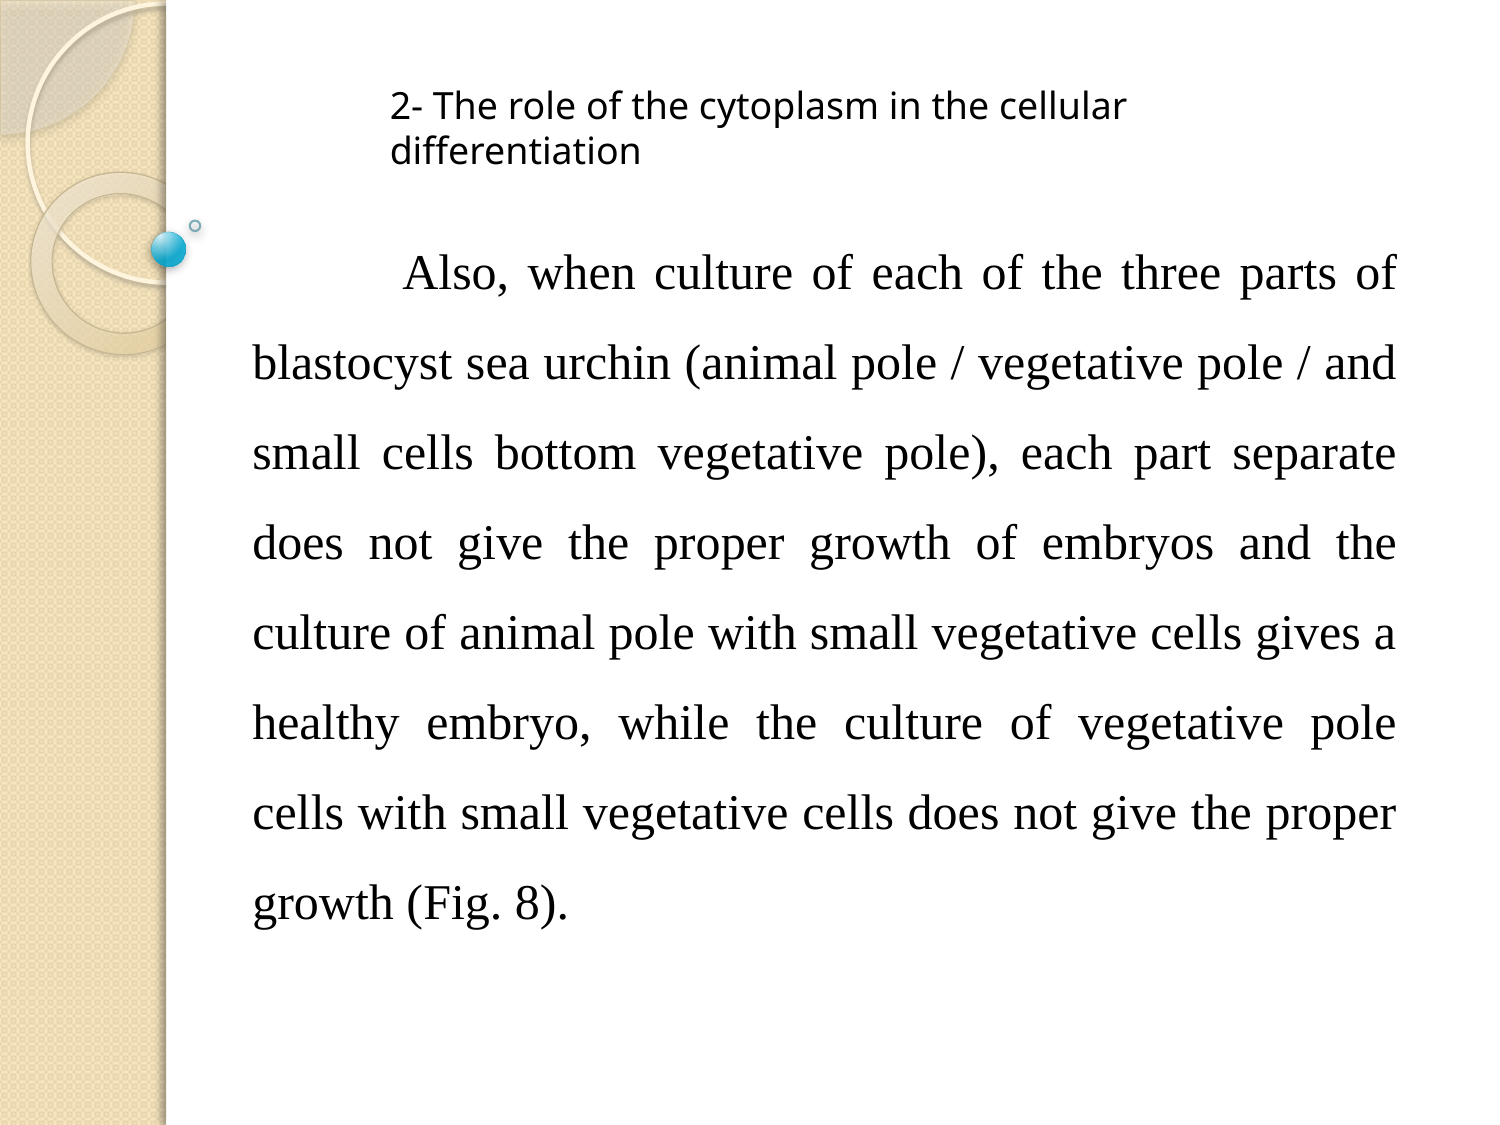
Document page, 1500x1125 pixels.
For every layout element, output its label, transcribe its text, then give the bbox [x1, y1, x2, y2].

text_box Also, when culture of each of the three parts of blastocyst sea urchin (animal pole / vegetative pole / and small cells bottom vegetative pole), each part separate does not give the proper growth of embryos and the culture of animal pole with small vegetative cells gives a healthy embryo, while the culture of vegetative pole cells with small vegetative cells does not give the proper growth (Fig. 8). [237, 201, 1413, 937]
text_box 2- The role of the cytoplasm in the cellular differentiation [375, 74, 1313, 180]
